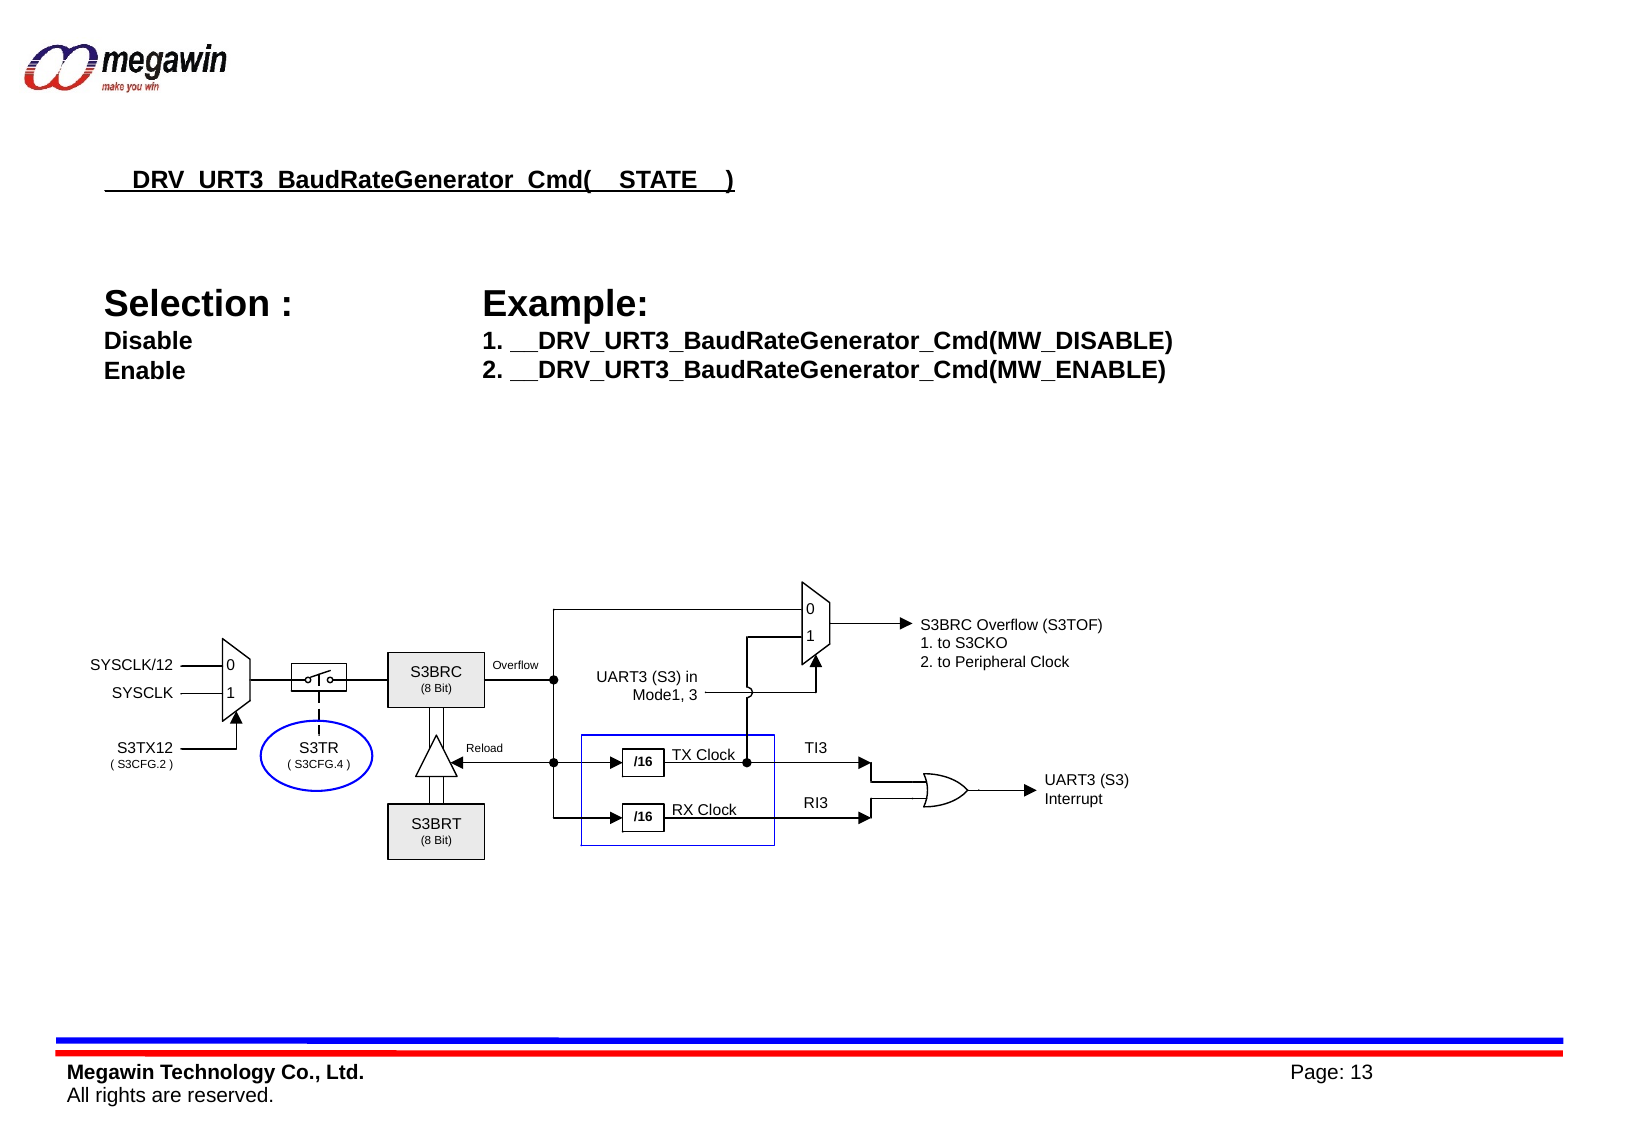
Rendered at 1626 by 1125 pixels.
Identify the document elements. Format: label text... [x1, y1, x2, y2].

picture [19, 37, 231, 97]
text_box __DRV_URT3_BaudRateGenerator_Cmd(__STATE__) [89, 156, 750, 202]
text_box Selection : Disable Enable [89, 271, 309, 392]
text_box Example: 1. __DRV_URT3_BaudRateGenerator_Cmd(MW_DISABLE) 2. __DRV_URT3_BaudRateGenerator_Cmd(MW_ENABLE) [467, 271, 1409, 392]
picture [87, 579, 1136, 863]
